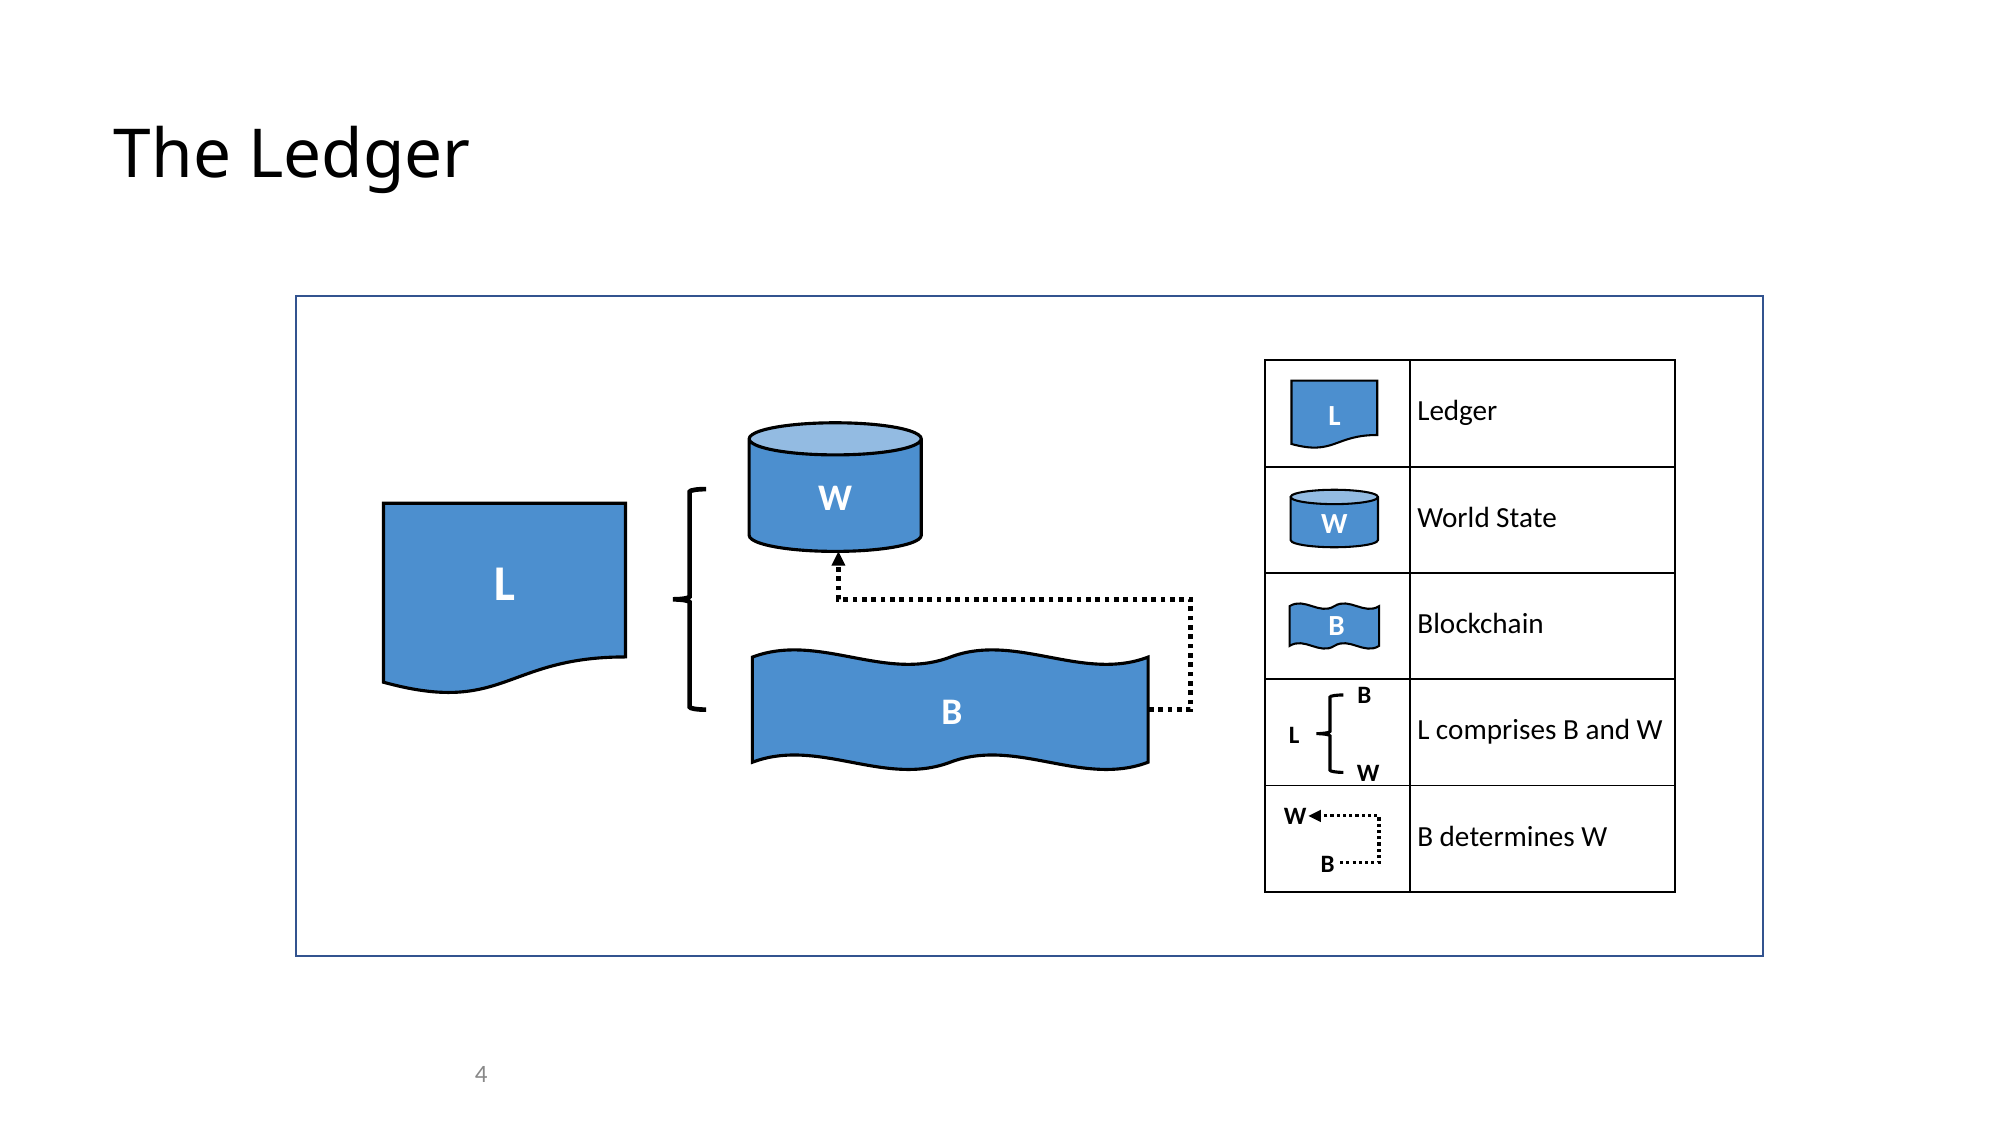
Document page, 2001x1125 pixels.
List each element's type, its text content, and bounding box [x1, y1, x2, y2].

text_box [295, 295, 1763, 957]
text_box B [798, 679, 1106, 740]
text_box [832, 552, 1192, 710]
table_cell [1266, 680, 1409, 785]
table_cell [1266, 574, 1409, 678]
text_box [1316, 694, 1344, 773]
table_cell L comprises B and W [1411, 680, 1674, 785]
table_cell World State [1411, 468, 1674, 572]
table_cell [1266, 468, 1409, 572]
text_box W [1349, 748, 1388, 794]
title The Ledger [113, 118, 1887, 202]
text_box [1308, 809, 1380, 864]
text_box L [1291, 380, 1378, 448]
text_box [672, 489, 707, 710]
text_box W [1276, 792, 1315, 838]
text_box [383, 618, 626, 693]
table_header Ledger [1411, 361, 1674, 466]
text_box L [383, 542, 626, 618]
text_box W [749, 422, 922, 552]
table_cell [1266, 786, 1409, 891]
text_box L [1281, 710, 1307, 756]
text_box [752, 649, 1149, 770]
text_box B [1349, 670, 1379, 716]
slide_number 4 [464, 1050, 496, 1096]
text_box B [1289, 603, 1380, 649]
table_cell Blockchain [1411, 574, 1674, 678]
text_box W [1290, 489, 1378, 548]
text_box [1291, 489, 1378, 504]
text_box [383, 503, 626, 542]
table_cell B determines W [1411, 786, 1674, 891]
text_box B [1313, 840, 1343, 885]
text_box [750, 422, 921, 454]
table_header [1266, 361, 1409, 466]
